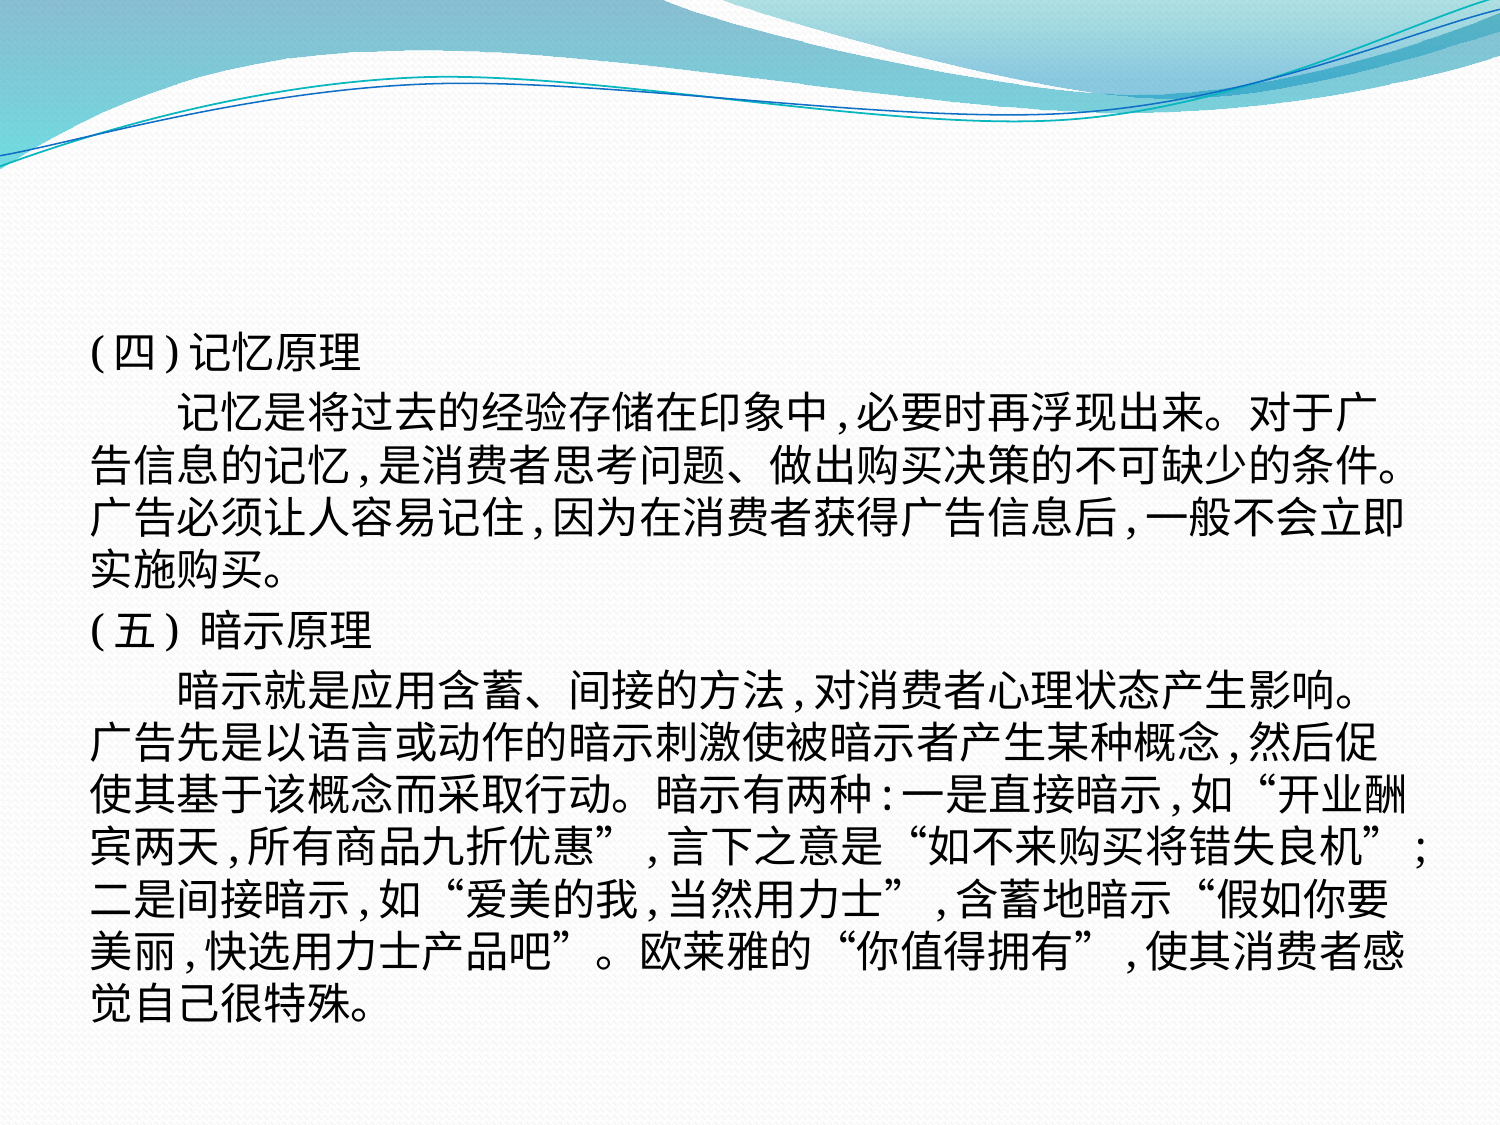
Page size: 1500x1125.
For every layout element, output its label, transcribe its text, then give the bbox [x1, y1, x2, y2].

list (四)记忆原理 记忆是将过去的经验存储在印象中,必要时再浮现出来。对于广告信息的记忆,是消费者思考问题、做出购买决策的不可缺少的条件。广告必须让人容易记住,因为在消费者获得广告信息后,一般不会立即实施购买。 (五) 暗示原理 暗示就是应用含蓄、间接的方法,对消费者心理状态产生影响。广告先是以语言或动作的暗示刺激使被暗示者产生某种概念,然后促使其基于该概念而采取行动。暗示有两种:一是直接暗示,如“开业酬宾两天,所有商品九折优惠”,言下之意是“如不来购买将错失良机”;二是间接暗示,如“爱美的我,当然用力士”,含蓄地暗示“假如你要美丽,快选用力士产品吧”。欧莱雅的“你值得拥有”,使其消费者感觉自己很特殊。 [75, 317, 1425, 1038]
